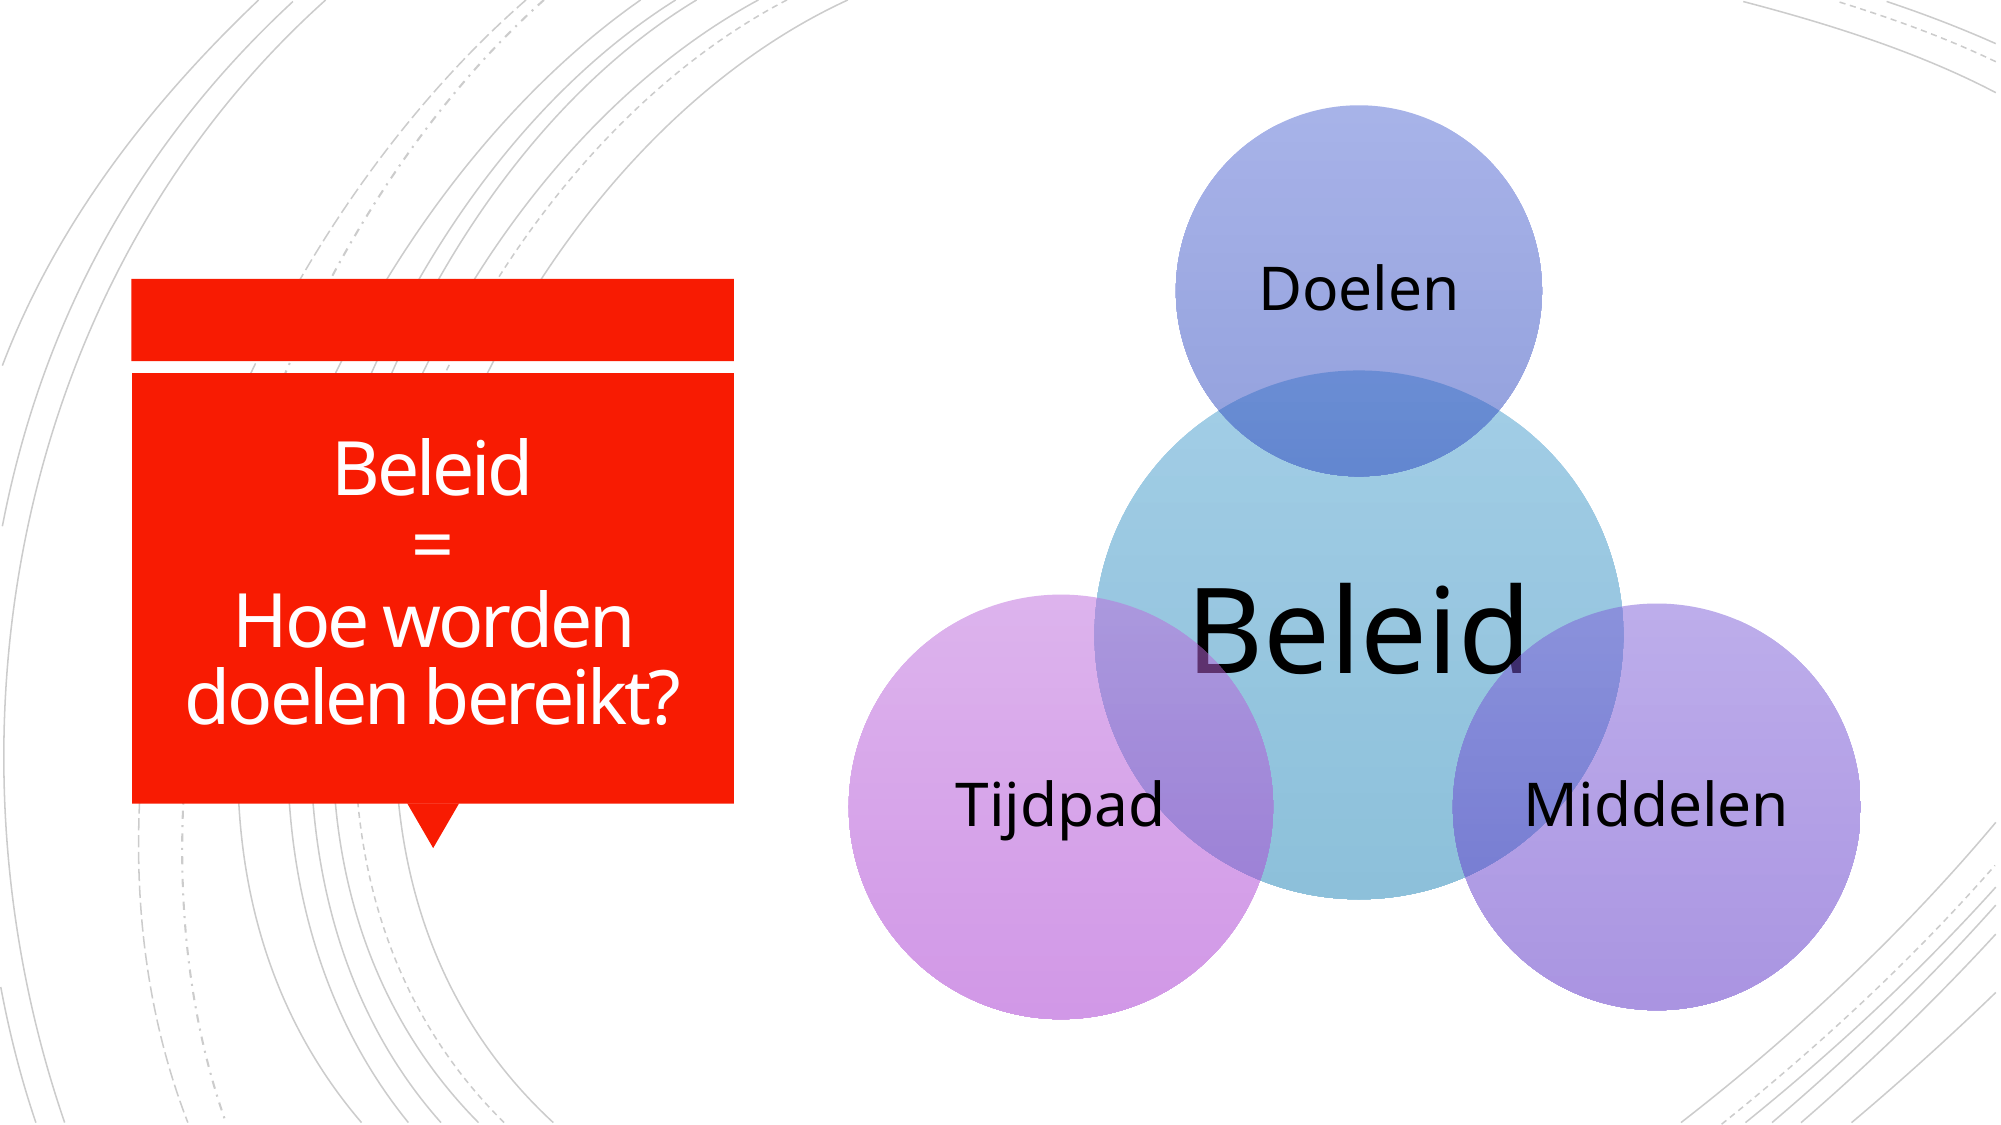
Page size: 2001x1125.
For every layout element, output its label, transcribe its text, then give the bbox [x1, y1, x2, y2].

title Beleid = Hoe worden doelen bereikt? [145, 385, 720, 789]
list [839, 131, 1871, 993]
